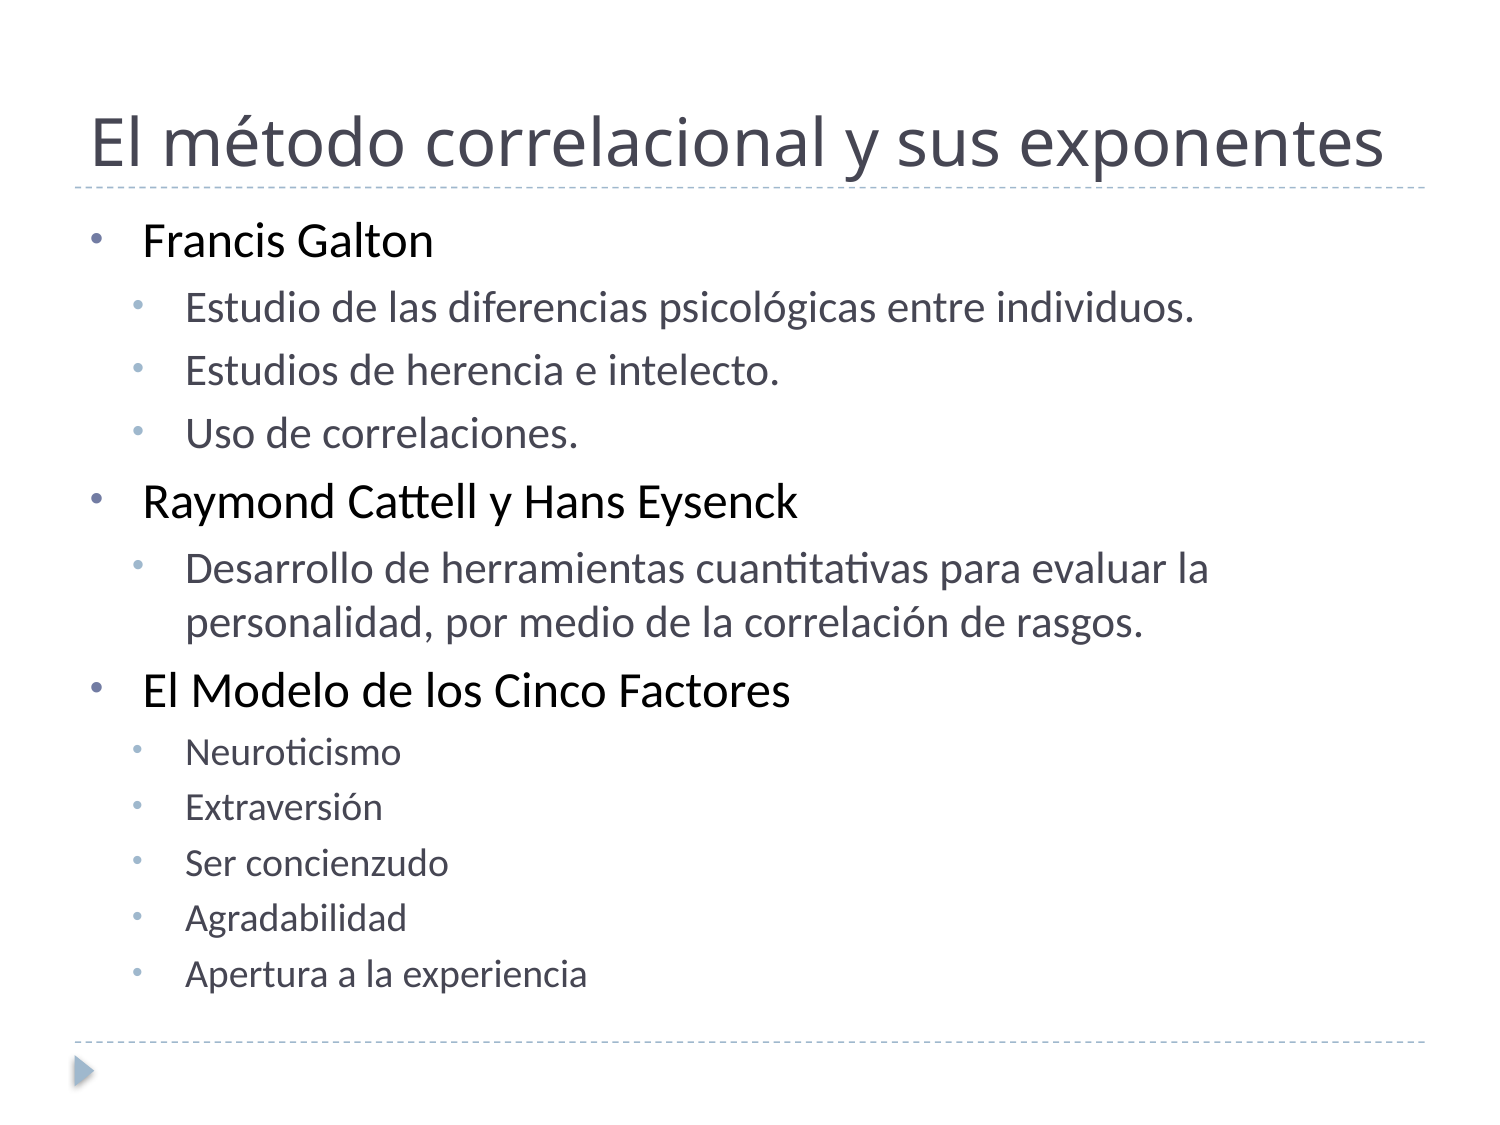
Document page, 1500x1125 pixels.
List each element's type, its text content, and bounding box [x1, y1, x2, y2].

title El método correlacional y sus exponentes [75, 24, 1425, 188]
list Francis Galton Estudio de las diferencias psicológicas entre individuos. Estudios de herencia e intelecto. Uso de correlaciones. Raymond Cattell y Hans Eysenck Desarrollo de herramientas cuantitativas para evaluar la personalidad, por medio de la correlación de rasgos. El Modelo de los Cinco Factores Neuroticismo Extraversión Ser concienzudo Agradabilidad Apertura a la experiencia [75, 200, 1425, 1010]
